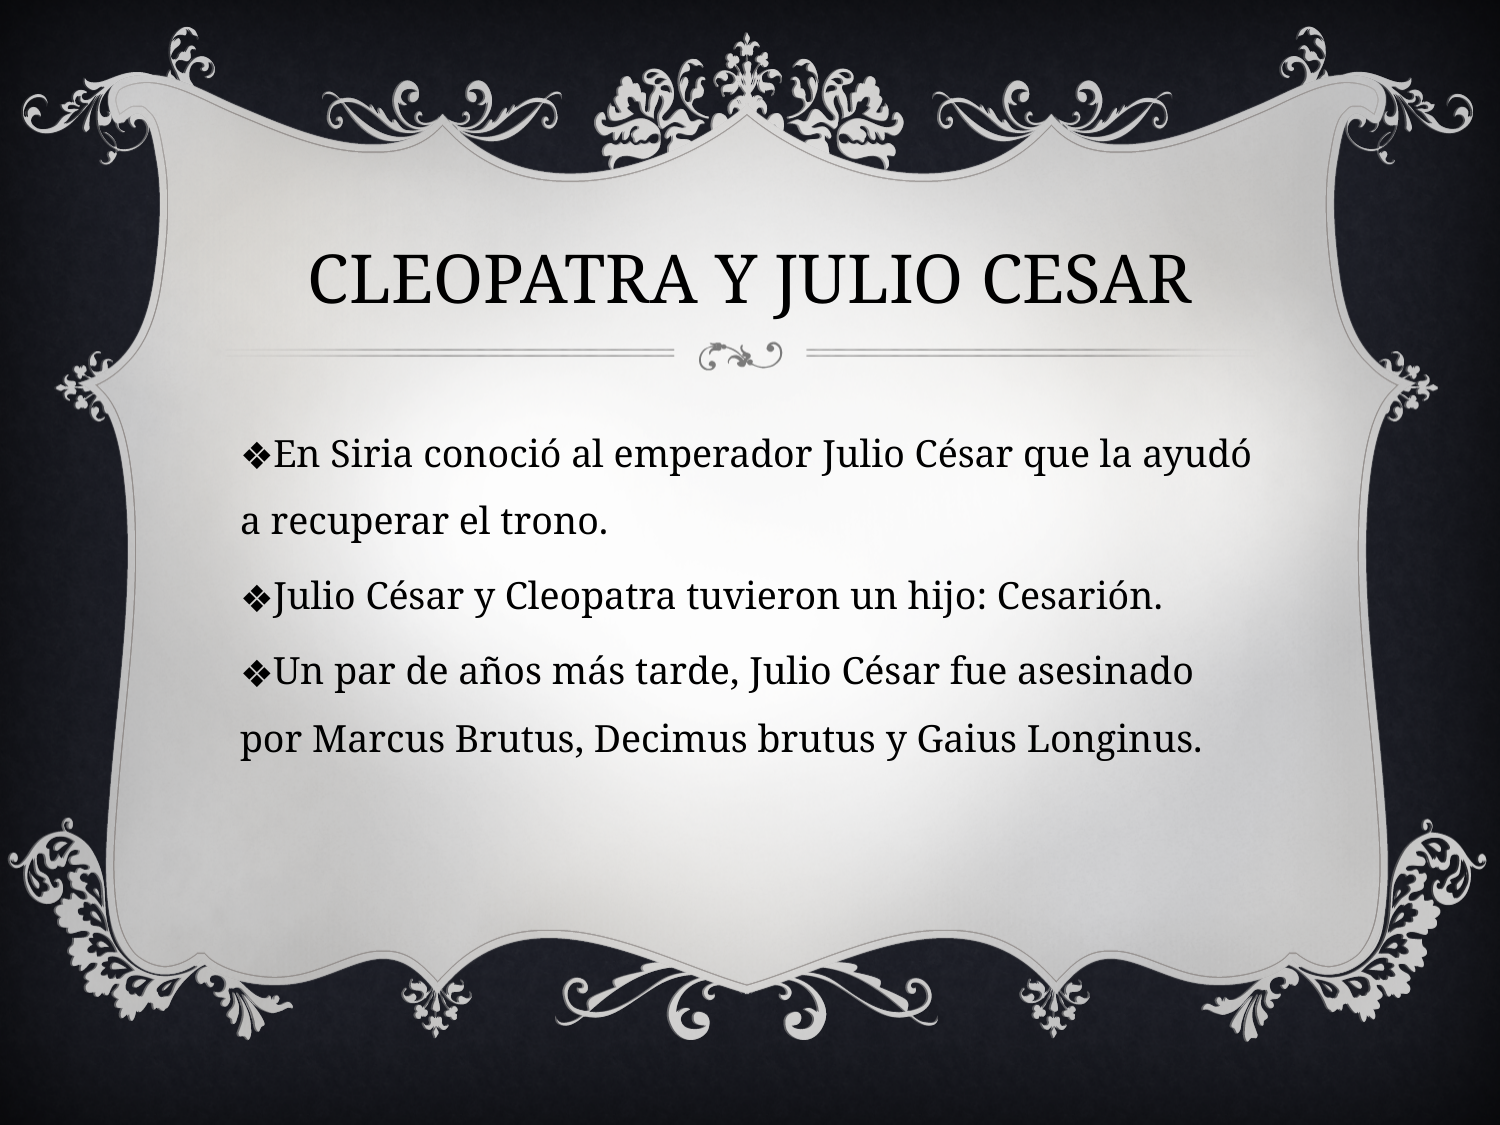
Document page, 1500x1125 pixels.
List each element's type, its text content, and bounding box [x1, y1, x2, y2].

list En Siria conoció al emperador Julio César que la ayudó a recuperar el trono. Julio César y Cleopatra tuvieron un hijo: Cesarión. Un par de años más tarde, Julio César fue asesinado por Marcus Brutus, Decimus brutus y Gaius Longinus. [225, 399, 1275, 900]
title CLEOPATRA Y JULIO CESAR [225, 212, 1275, 325]
picture [0, 0, 1500, 1125]
